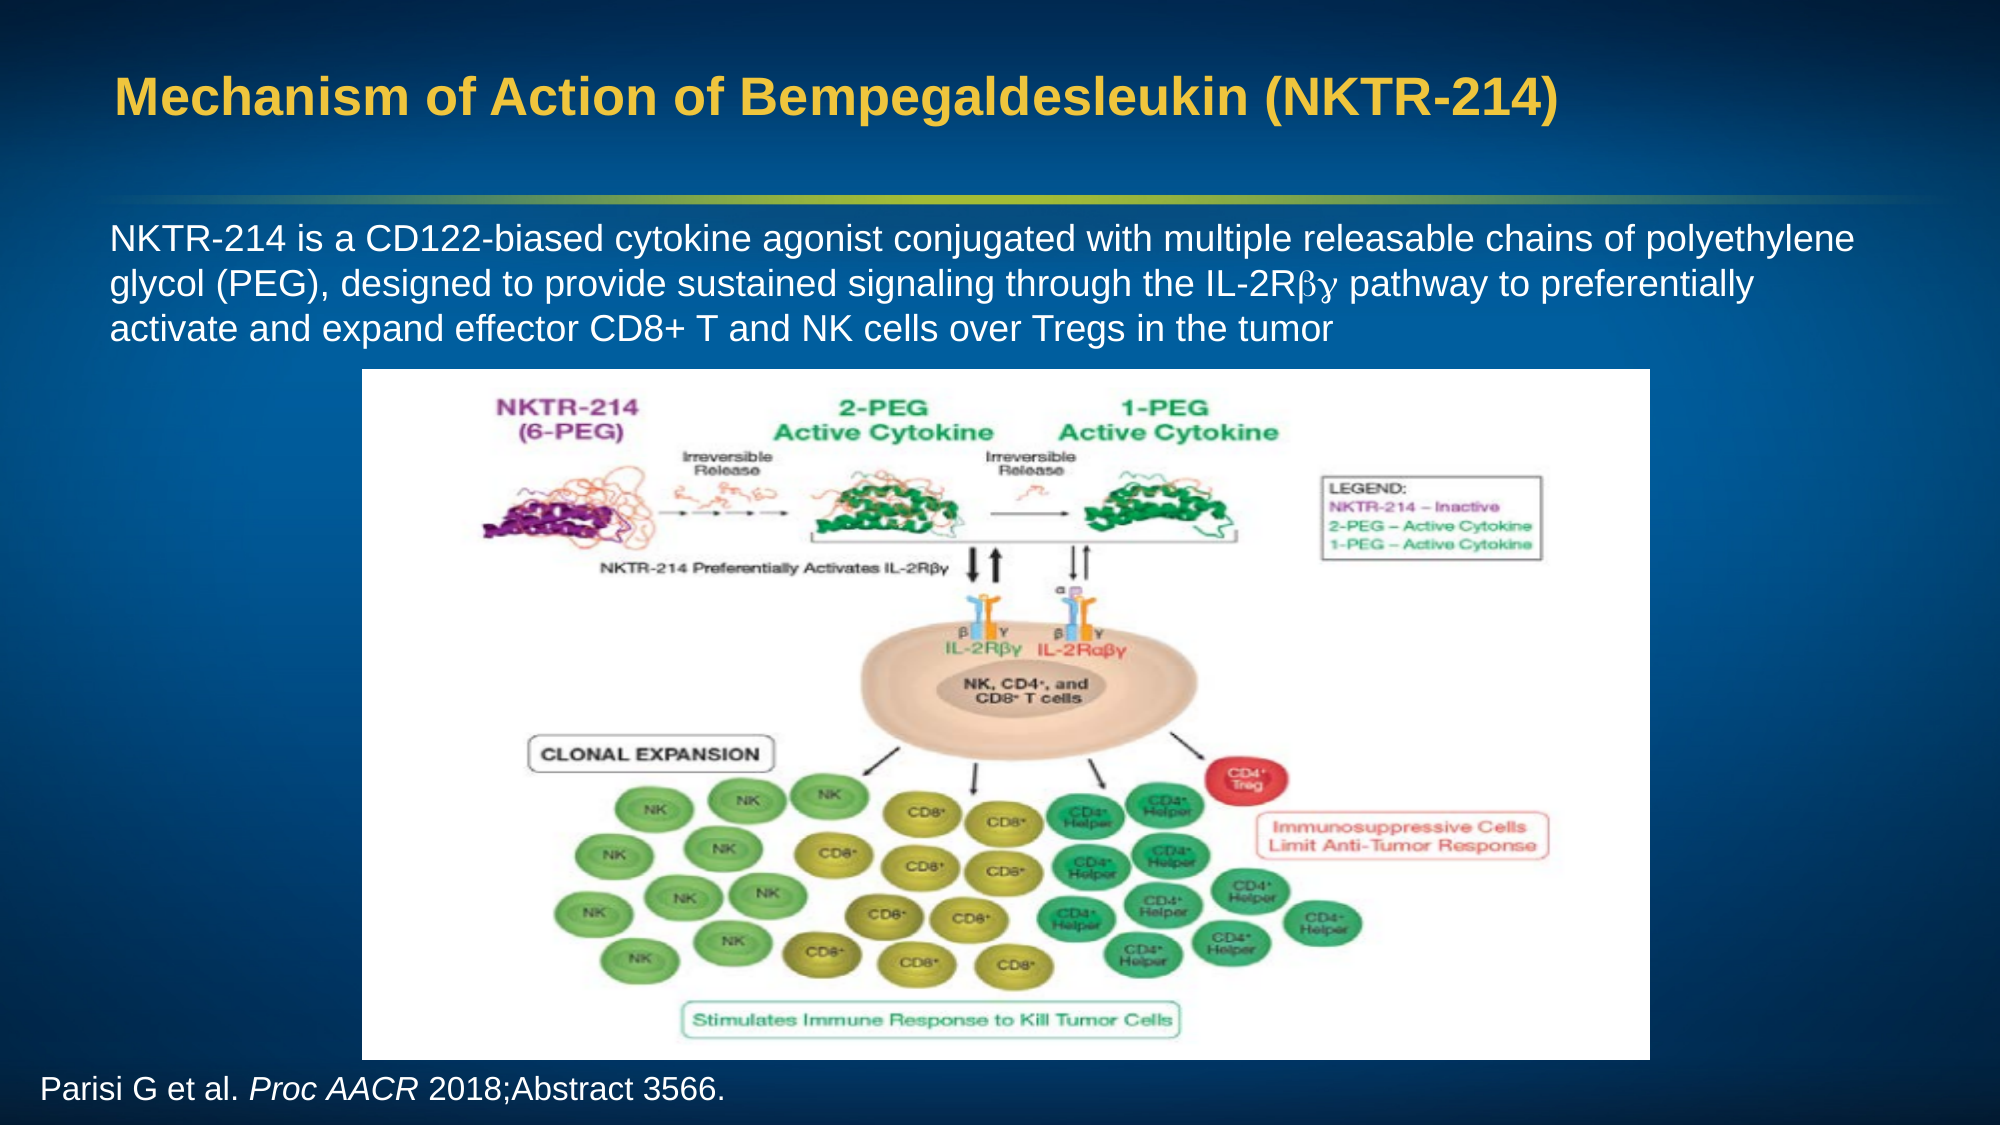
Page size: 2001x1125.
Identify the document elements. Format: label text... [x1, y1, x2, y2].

text_box Parisi G et al. Proc AACR 2018;Abstract 3566. [24, 1059, 1566, 1115]
picture [0, 0, 2000, 1125]
title Mechanism of Action of Bempegaldesleukin (NKTR-214) [99, 0, 1900, 188]
text_box NKTR-214 is a CD122-biased cytokine agonist conjugated with multiple releasable chains of polyethylene glycol (PEG), designed to provide sustained signaling through the IL-2Rbg pathway to preferentially activate and expand effector CD8+ T and NK cells over Tregs in the tumor [94, 206, 1883, 356]
